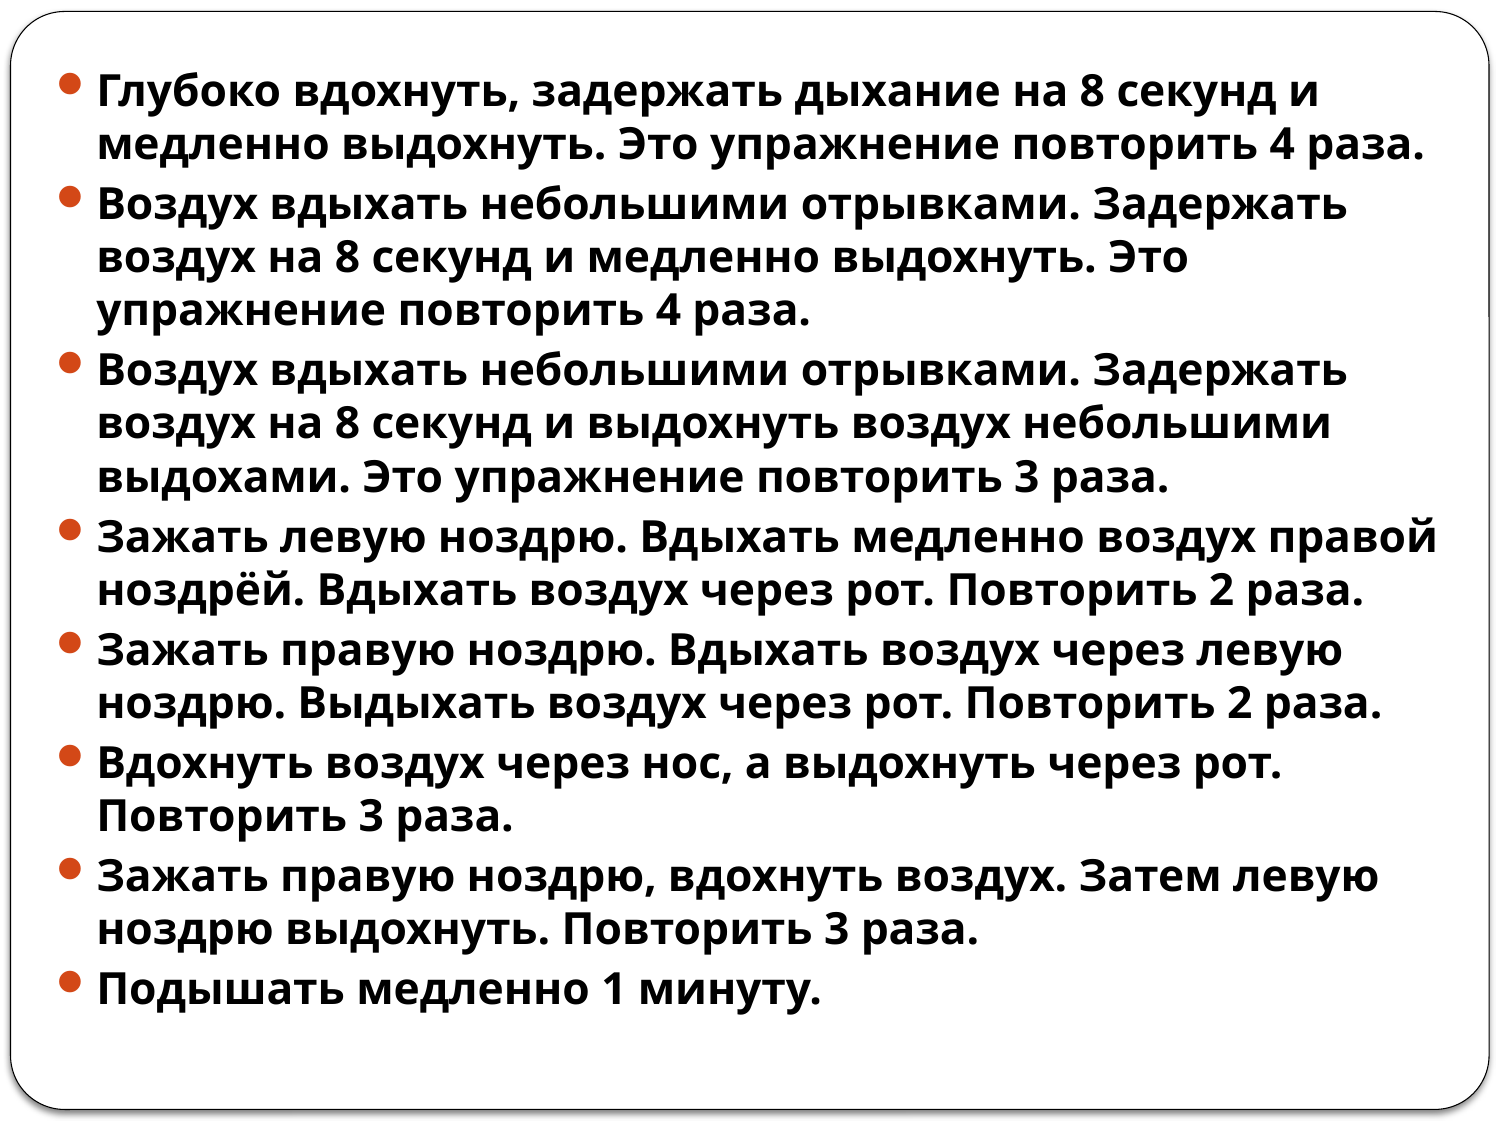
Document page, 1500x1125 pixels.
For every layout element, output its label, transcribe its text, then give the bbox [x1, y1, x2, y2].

list Глубоко вдохнуть, задержать дыхание на 8 секунд и медленно выдохнуть. Это упражнение повторить 4 раза. Воздух вдыхать небольшими отрывками. Задержать воздух на 8 секунд и медленно выдохнуть. Это упражнение повторить 4 раза. Воздух вдыхать небольшими отрывками. Задержать воздух на 8 секунд и выдохнуть воздух небольшими выдохами. Это упражнение повторить 3 раза. Зажать левую ноздрю. Вдыхать медленно воздух правой ноздрёй. Вдыхать воздух через рот. Повторить 2 раза. Зажать правую ноздрю. Вдыхать воздух через левую ноздрю. Выдыхать воздух через рот. Повторить 2 раза. Вдохнуть воздух через нос, а выдохнуть через рот. Повторить 3 раза. Зажать правую ноздрю, вдохнуть воздух. Затем левую ноздрю выдохнуть. Повторить 3 раза. Подышать медленно 1 минуту. [41, 54, 1471, 1083]
